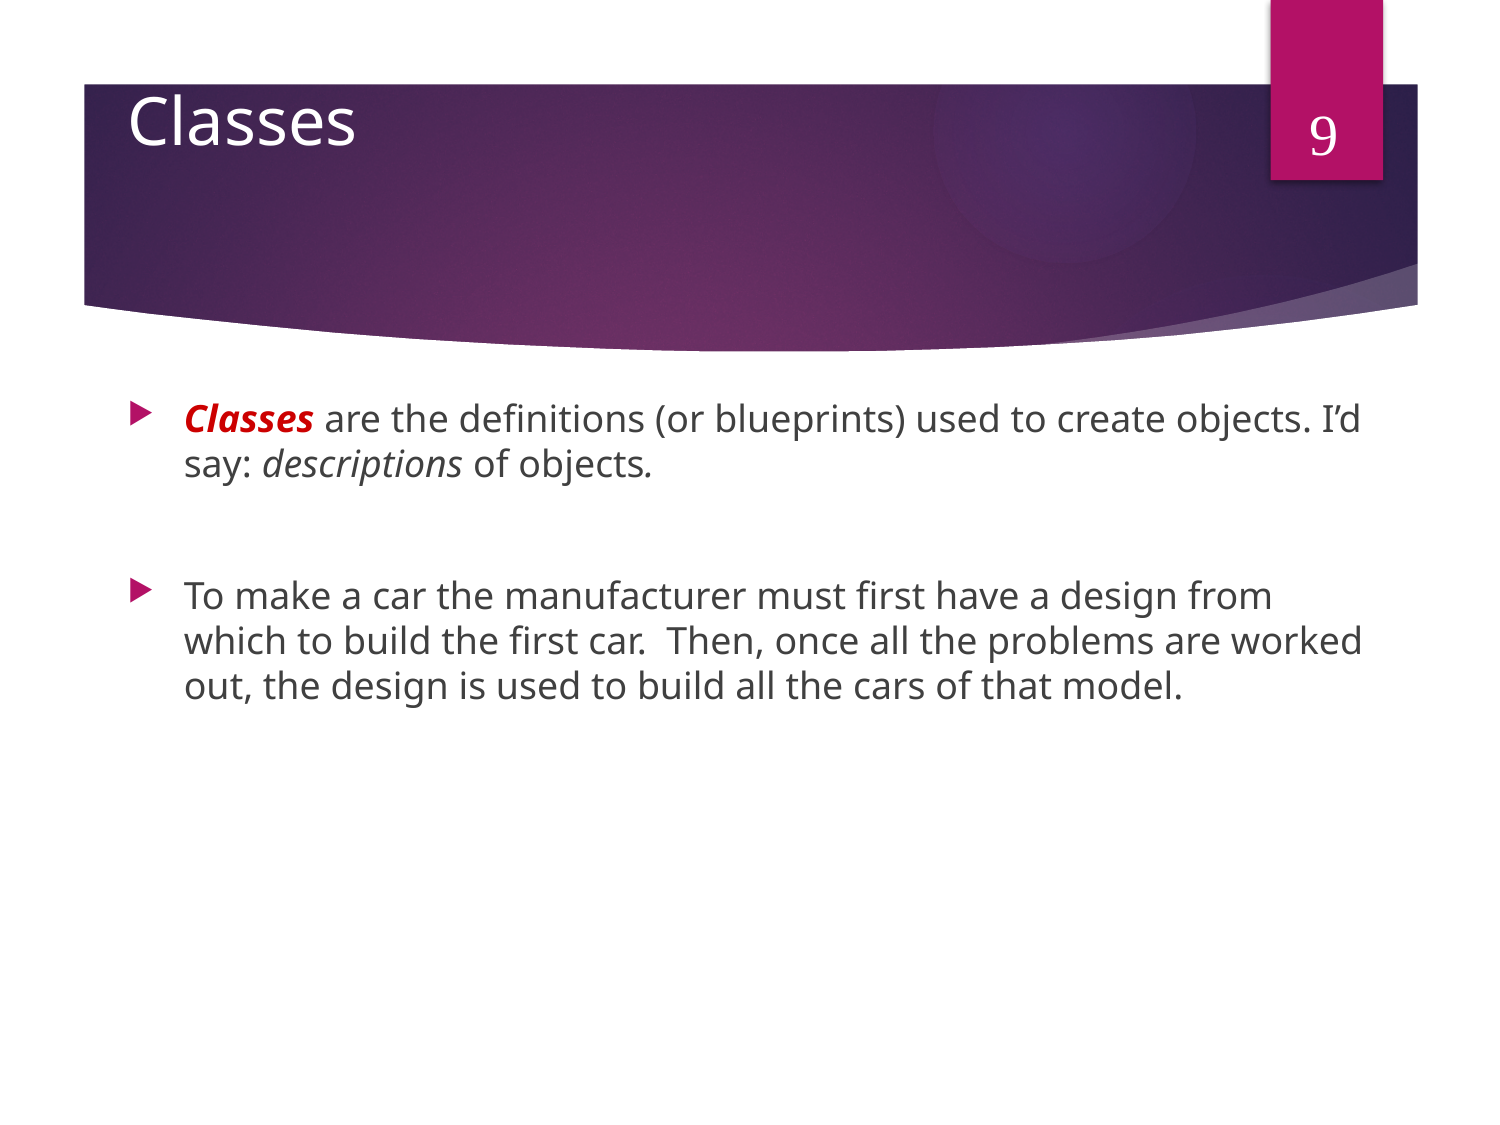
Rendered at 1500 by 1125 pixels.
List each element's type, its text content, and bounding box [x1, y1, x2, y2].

list Classes are the definitions (or blueprints) used to create objects. I’d say: descriptions of objects. To make a car the manufacturer must first have a design from which to build the first car. Then, once all the problems are worked out, the design is used to build all the cars of that model. [112, 387, 1388, 1125]
title Classes [112, 24, 1388, 213]
slide_number 9 [1259, 48, 1390, 175]
